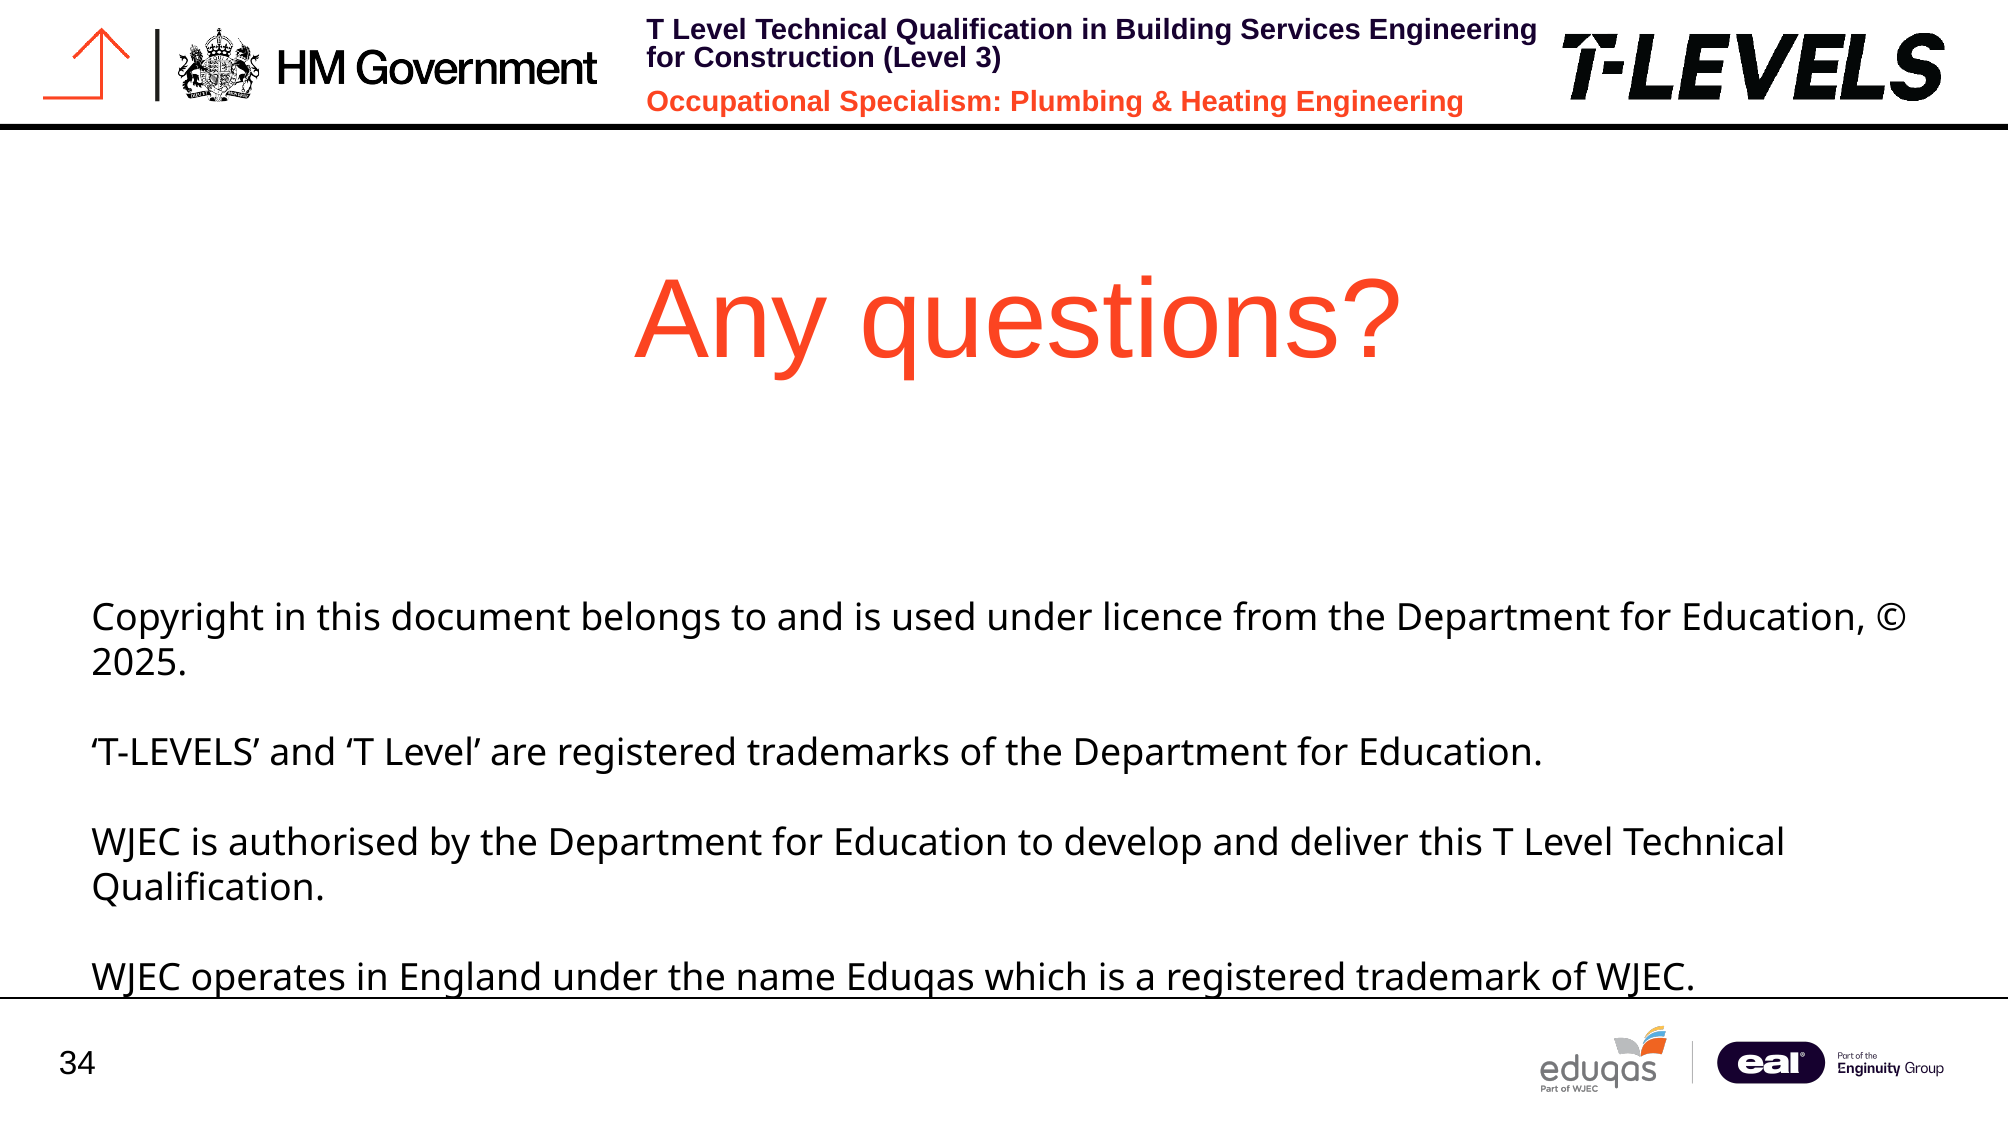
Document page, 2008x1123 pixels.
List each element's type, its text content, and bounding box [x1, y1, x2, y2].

picture [1543, 25, 1964, 108]
picture [38, 27, 136, 100]
text_box Any questions? [605, 237, 1432, 388]
picture [1535, 1021, 1949, 1097]
text_box Copyright in this document belongs to and is used under licence from the Department for Education, © 2025. ‘T-LEVELS’ and ‘T Level’ are registered trademarks of the Department for Education. WJEC is authorised by the Department for Education to develop and deliver this T Level Technical Qualification. WJEC operates in England under the name Eduqas which is a registered trademark of WJEC. [76, 585, 1932, 1006]
picture [155, 28, 597, 102]
